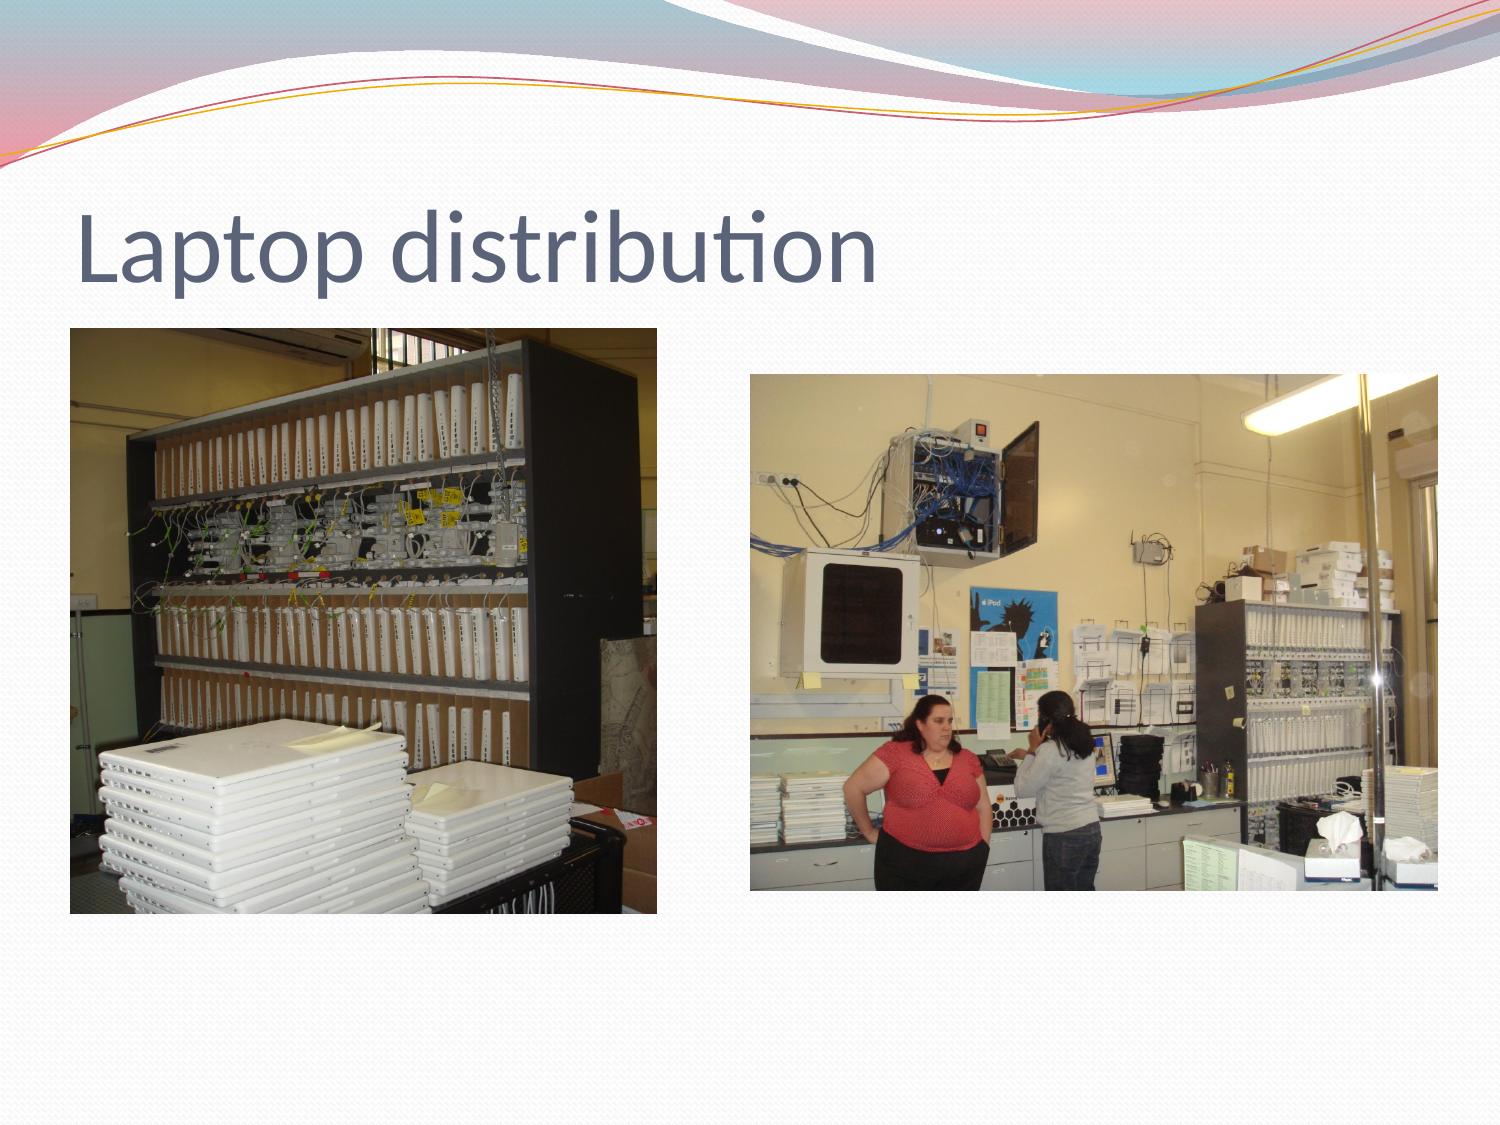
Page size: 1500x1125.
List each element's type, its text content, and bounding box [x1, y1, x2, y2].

title Laptop distribution [75, 115, 1425, 303]
picture [70, 327, 657, 915]
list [749, 374, 1438, 891]
